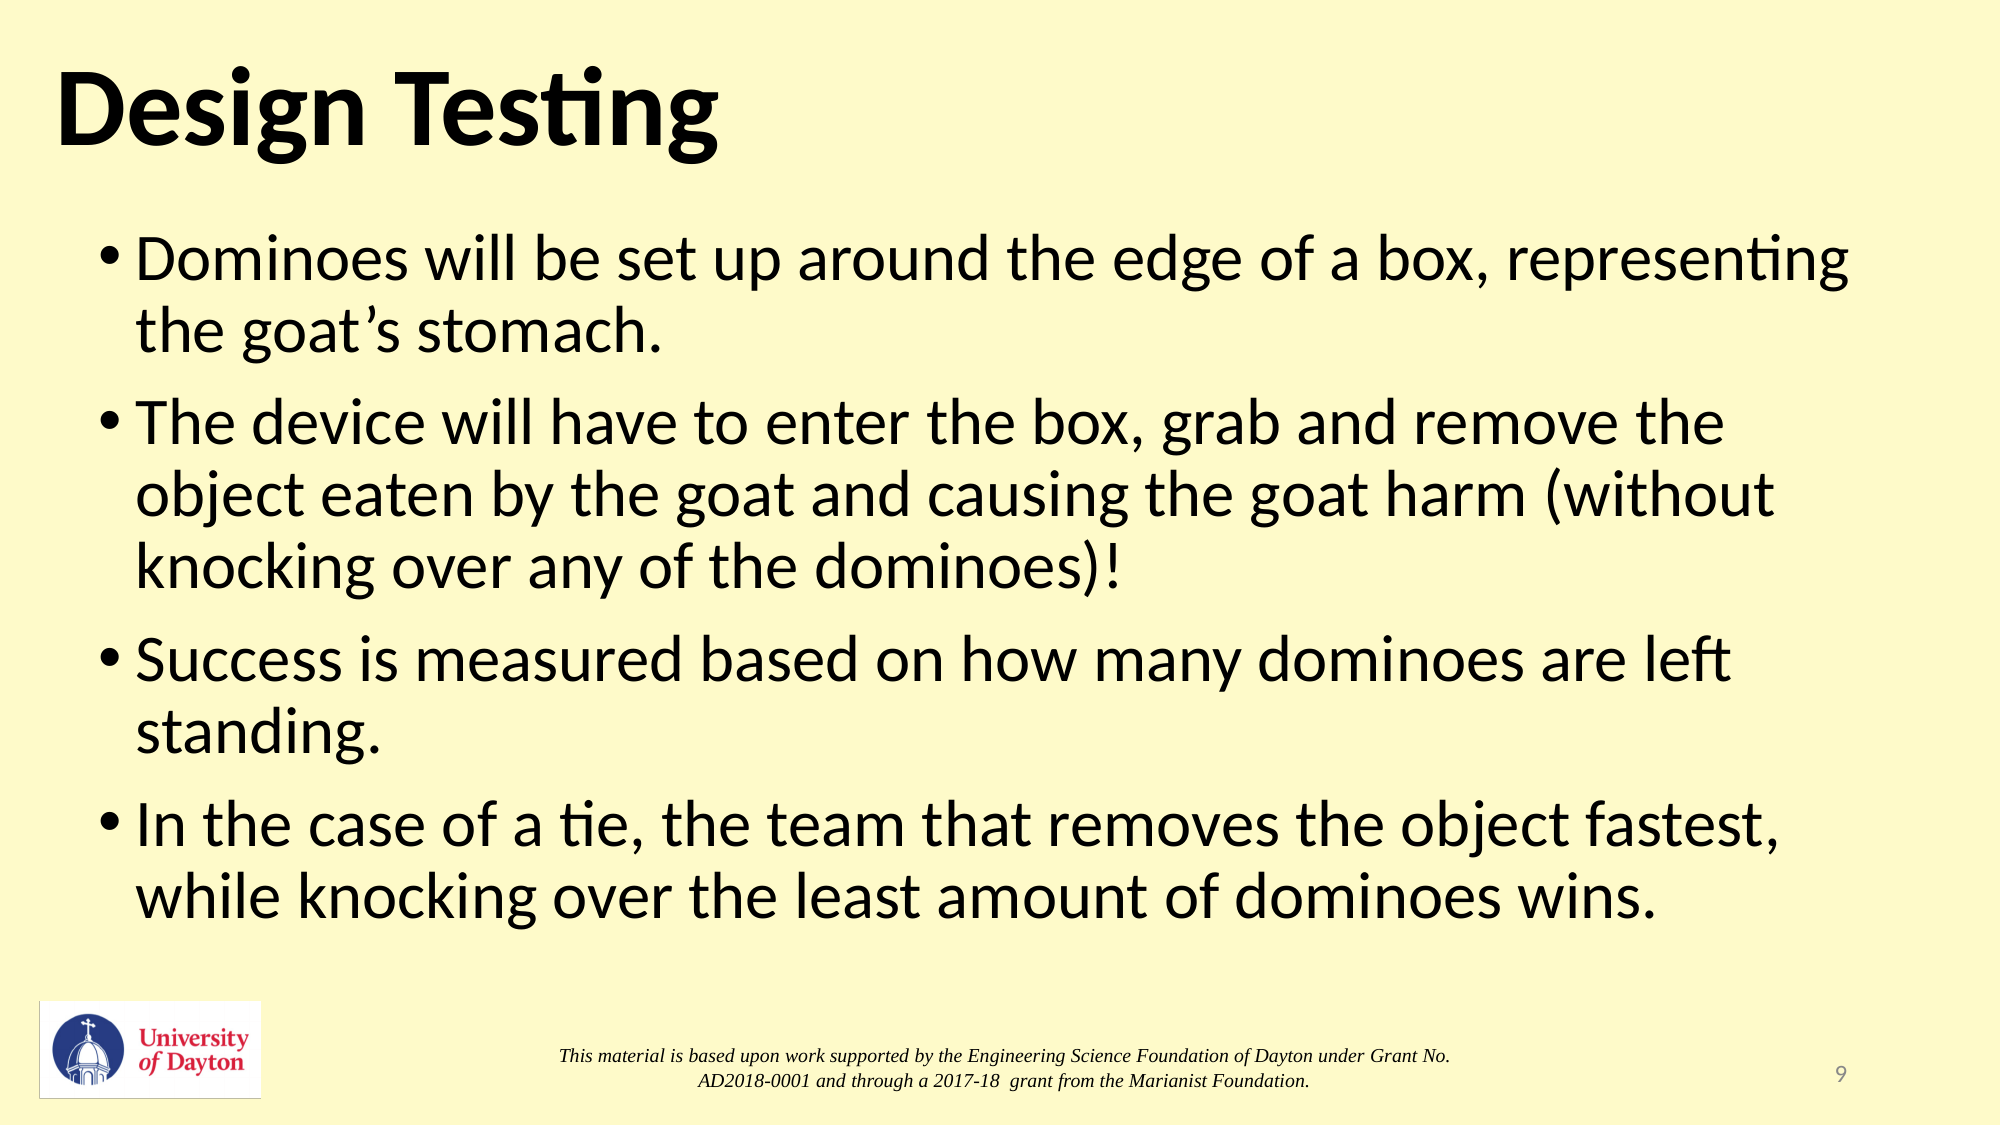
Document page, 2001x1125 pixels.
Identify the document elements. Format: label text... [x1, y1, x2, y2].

title Design Testing [40, 5, 1599, 214]
picture [0, 855, 301, 1125]
list Dominoes will be set up around the edge of a box, representing the goat’s stomach. The device will have to enter the box, grab and remove the object eaten by the goat and causing the goat harm (without knocking over any of the dominoes)! Success is measured based on how many dominoes are left standing. In the case of a tie, the team that removes the object fastest, while knocking over the least amount of dominoes wins. [83, 215, 1903, 1021]
